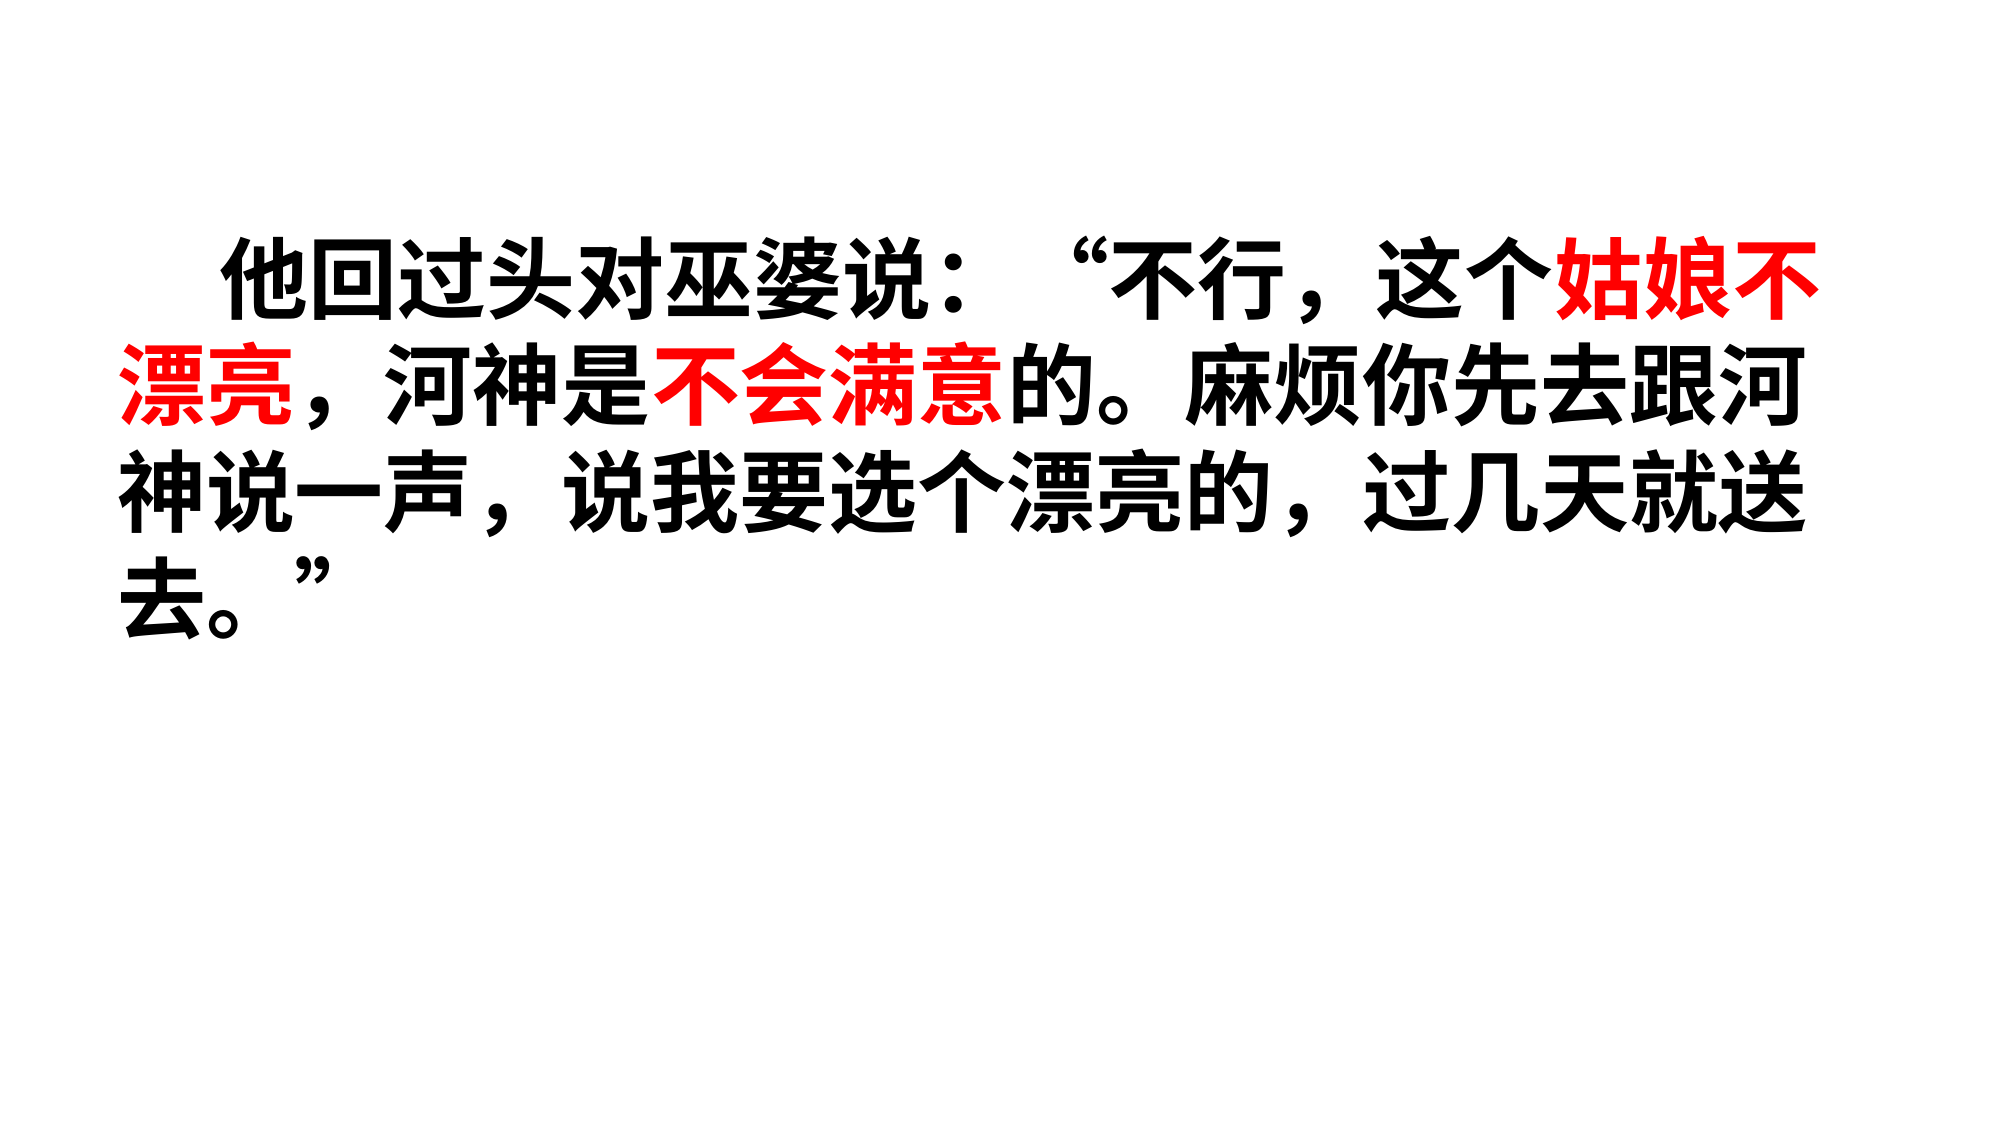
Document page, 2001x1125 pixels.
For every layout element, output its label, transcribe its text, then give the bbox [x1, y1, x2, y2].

text_box 他回过头对巫婆说：“不行，这个姑娘不漂亮，河神是不会满意的。麻烦你先去跟河神说一声，说我要选个漂亮的，过几天就送去。” [102, 215, 1882, 751]
